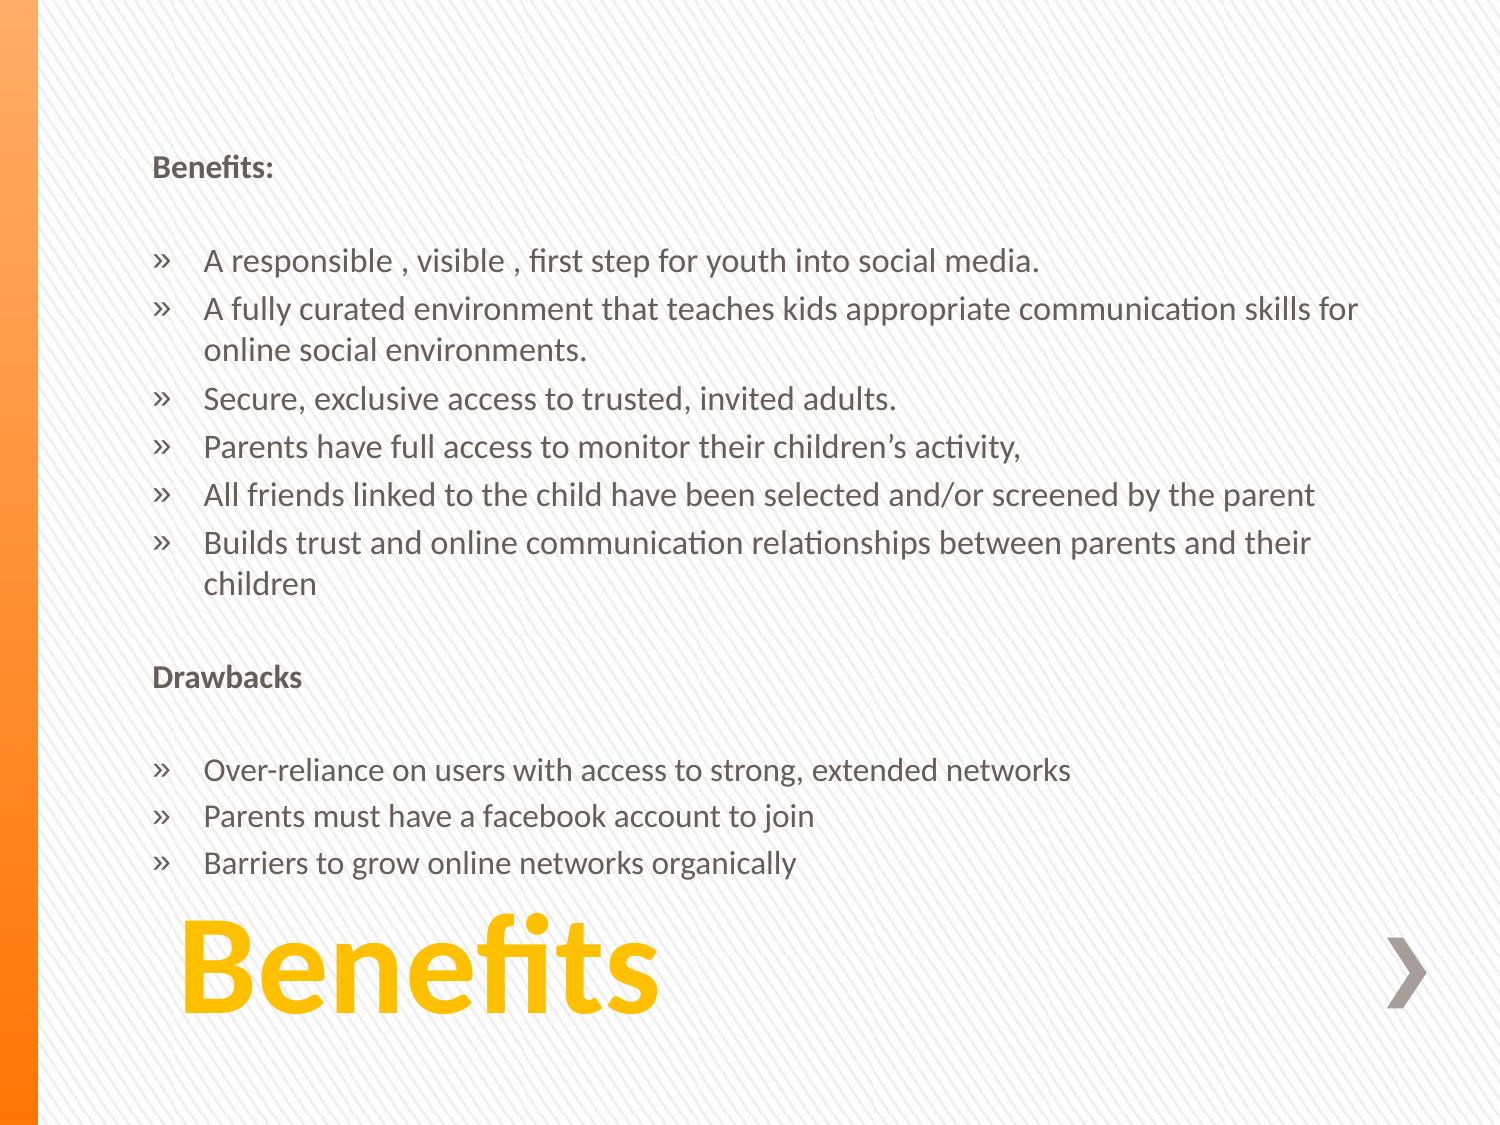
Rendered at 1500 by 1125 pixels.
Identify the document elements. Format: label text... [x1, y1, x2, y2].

list Benefits: A responsible , visible , first step for youth into social media. A fully curated environment that teaches kids appropriate communication skills for online social environments. Secure, exclusive access to trusted, invited adults. Parents have full access to monitor their children’s activity, All friends linked to the child have been selected and/or screened by the parent Builds trust and online communication relationships between parents and their children Drawbacks Over-reliance on users with access to strong, extended networks Parents must have a facebook account to join Barriers to grow online networks organically [137, 137, 1388, 900]
title Benefits [162, 900, 1350, 1050]
